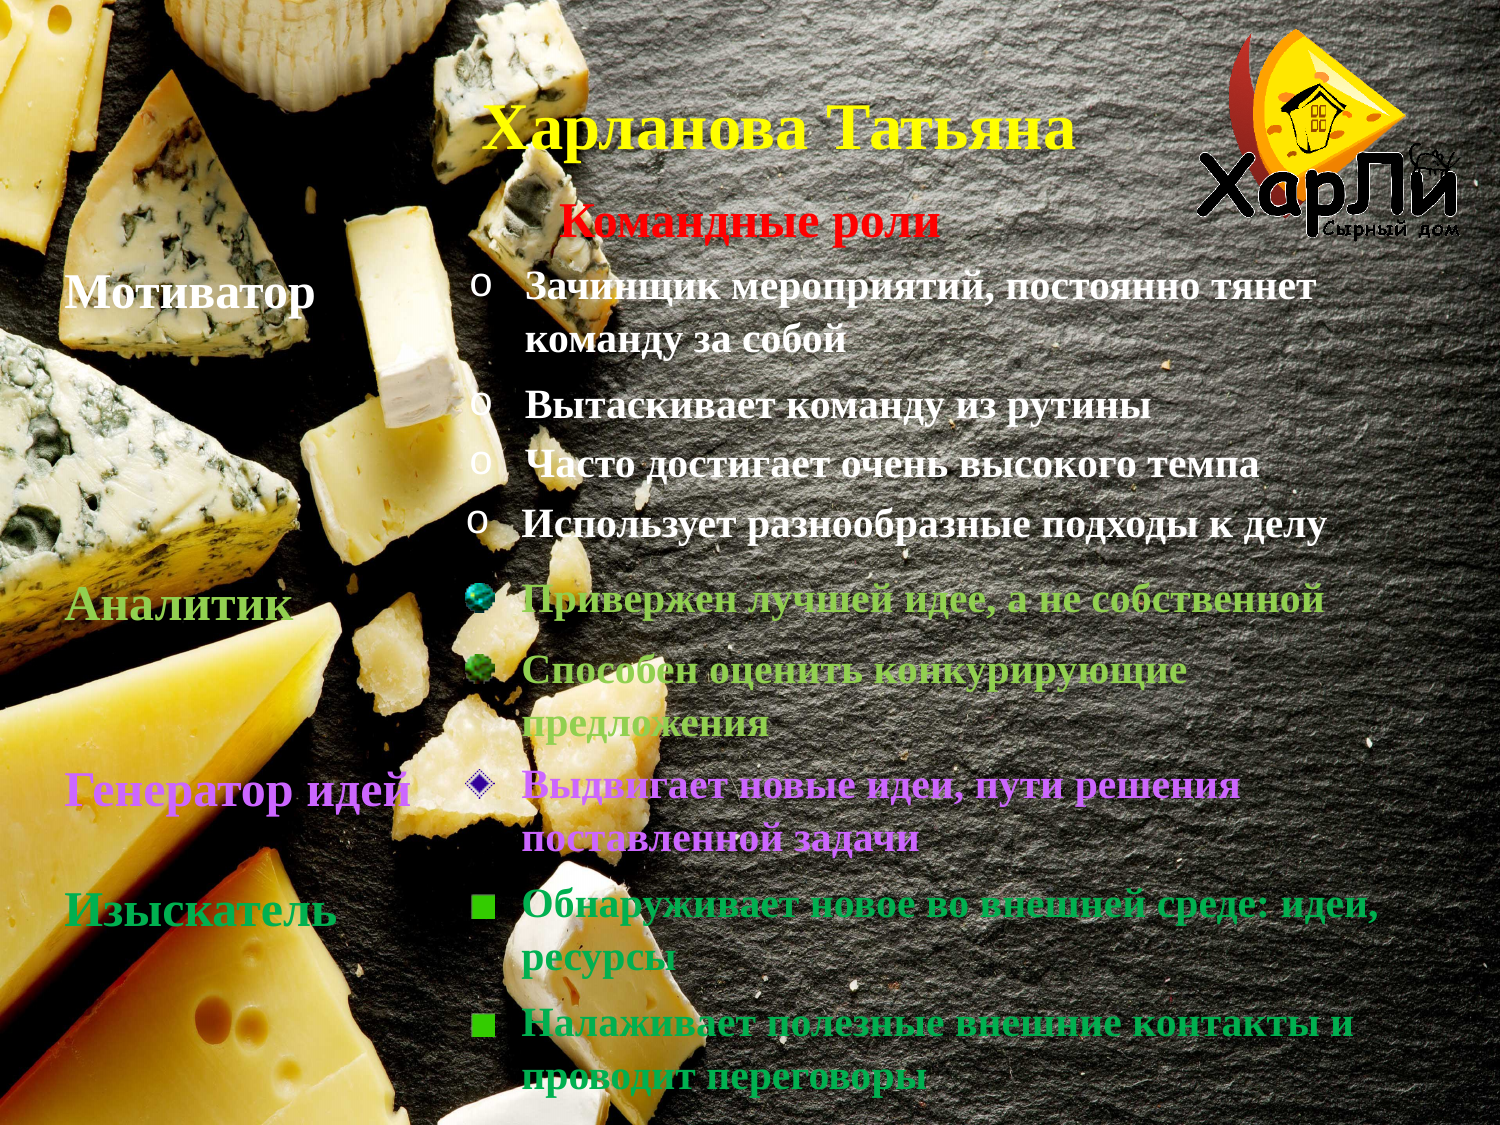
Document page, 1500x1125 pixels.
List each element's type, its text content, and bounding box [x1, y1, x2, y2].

table_cell Налаживает полезные внешние контакты и проводит переговоры [454, 992, 1447, 1111]
table_cell Генератор идей [53, 754, 454, 874]
table_cell [53, 434, 454, 493]
table_cell [53, 992, 454, 1111]
table_cell [53, 493, 454, 568]
table_cell Обнаруживает новое во внешней среде: идеи, ресурсы [454, 874, 1447, 992]
picture [0, 0, 1500, 1125]
table_cell Изыскатель [53, 874, 454, 992]
table_cell Мотиватор [53, 256, 454, 374]
table_cell Способен оценить конкурирующие предложения [454, 639, 1447, 754]
table_header Командные роли [53, 184, 1182, 256]
table_cell Выдвигает новые идеи, пути решения поставленной задачи [454, 754, 1447, 874]
table_cell [53, 639, 454, 754]
table_cell Часто достигает очень высокого темпа [454, 434, 1447, 493]
table_cell [53, 374, 454, 434]
table_cell Привержен лучшей идее, а не собственной [454, 568, 1447, 639]
table_cell Зачинщик мероприятий, постоянно тянет команду за собой [454, 256, 1447, 374]
table_cell Использует разнообразные подходы к делу [454, 493, 1447, 568]
text_box Харланова Татьяна [135, 75, 1181, 171]
table_cell Аналитик [53, 568, 454, 639]
table_cell Вытаскивает команду из рутины [454, 374, 1447, 434]
